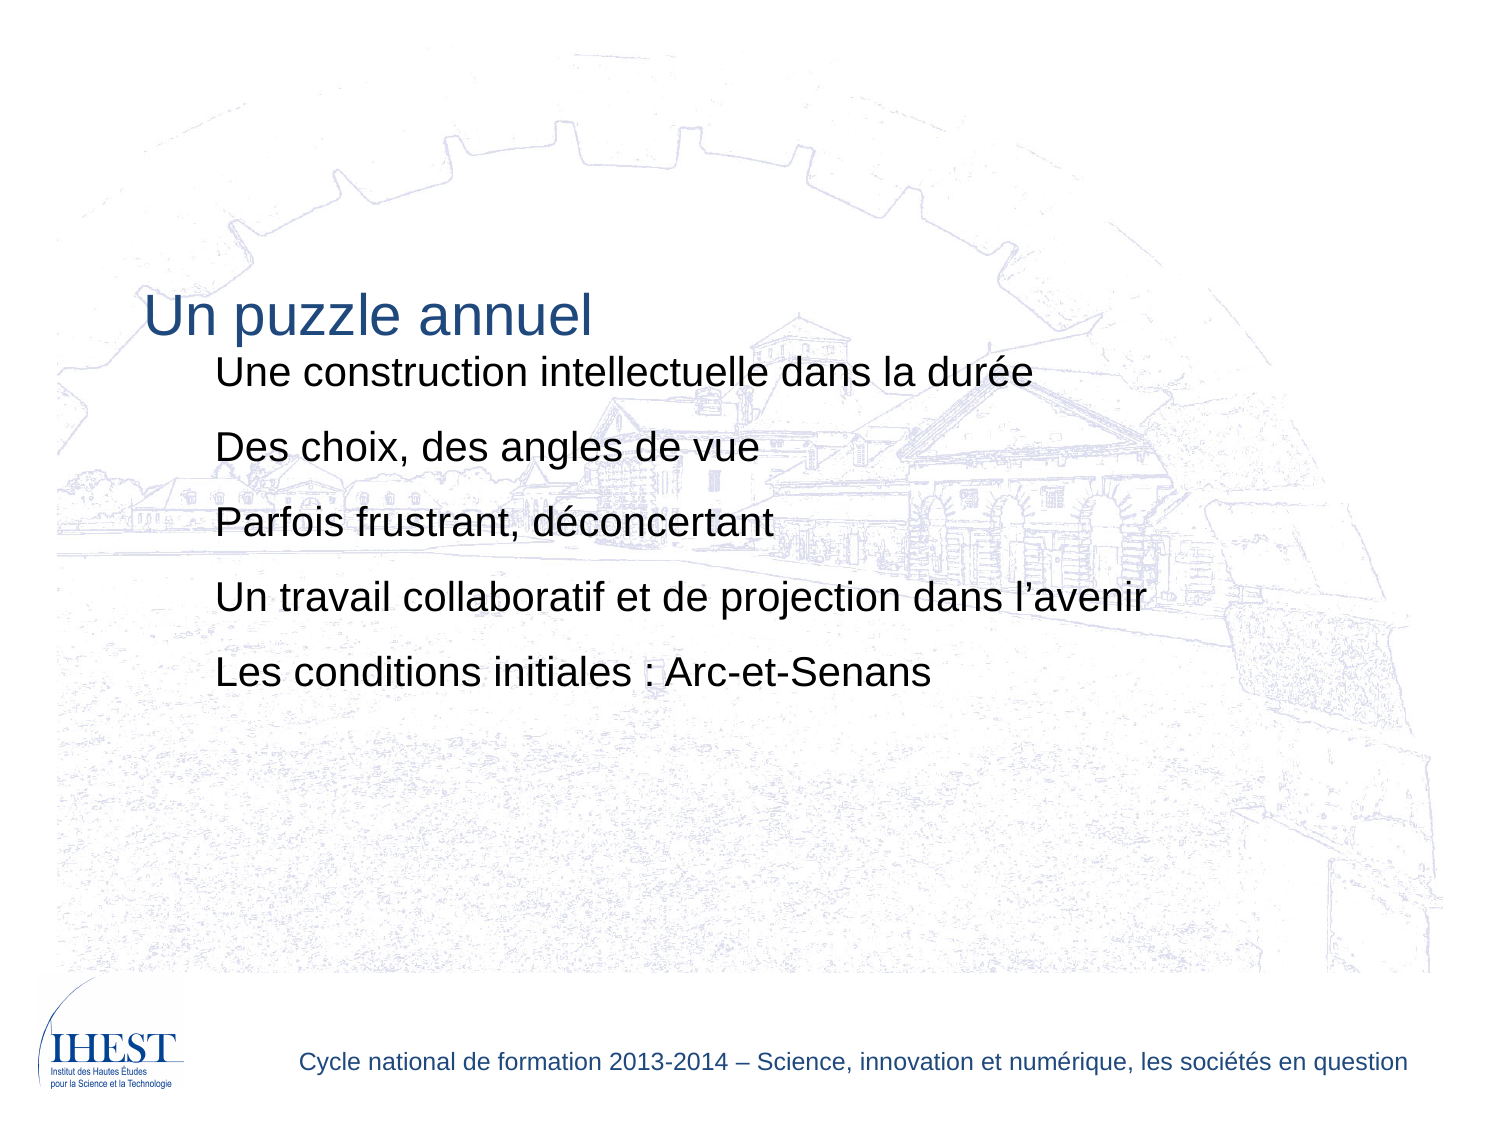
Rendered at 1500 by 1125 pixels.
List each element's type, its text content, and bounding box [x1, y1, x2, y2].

list Une construction intellectuelle dans la durée Des choix, des angles de vue Parfois frustrant, déconcertant Un travail collaboratif et de projection dans l’avenir Les conditions initiales : Arc-et-Senans [200, 262, 1425, 1005]
picture [38, 45, 1443, 1089]
text_box Un puzzle annuel [128, 269, 1372, 373]
